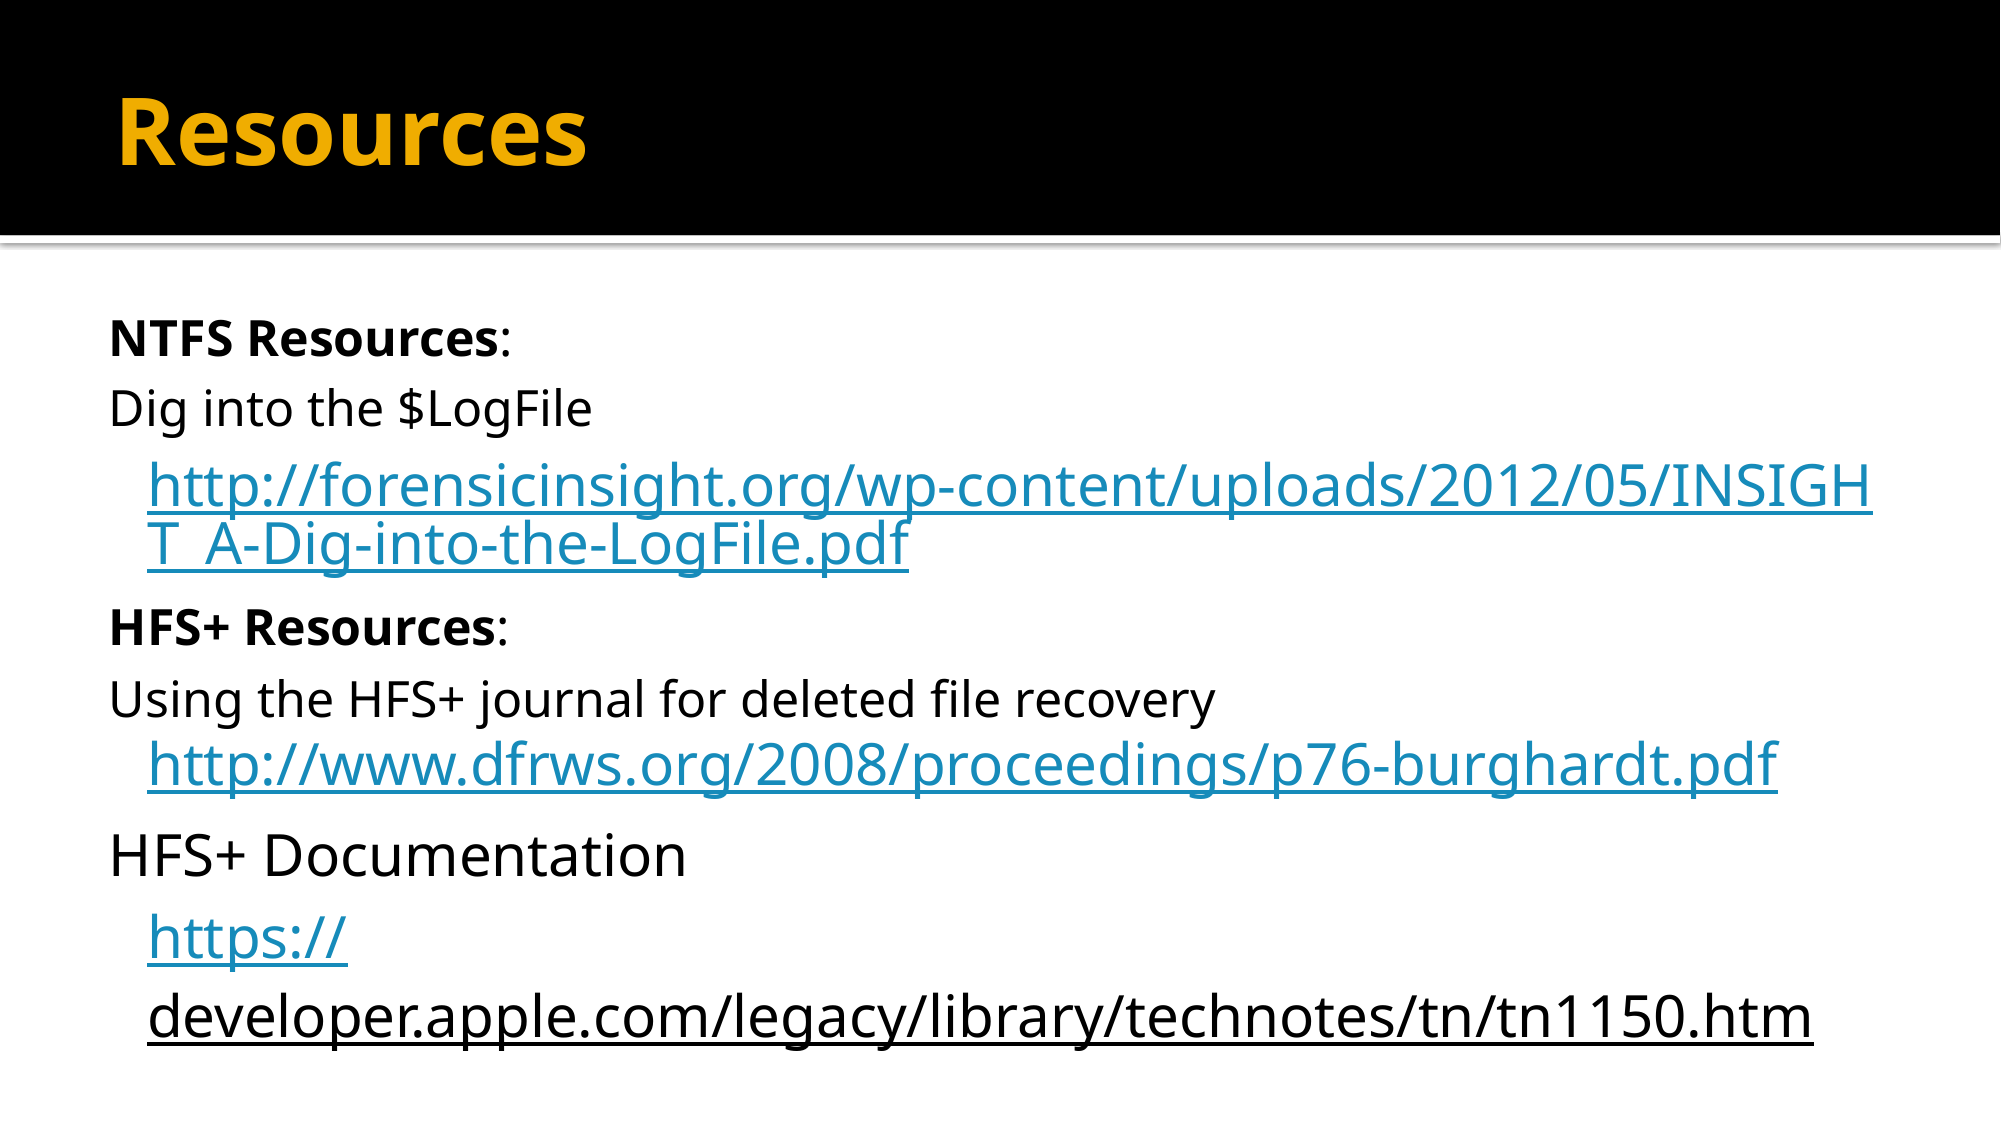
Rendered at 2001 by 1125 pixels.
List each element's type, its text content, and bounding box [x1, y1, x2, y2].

title Resources [99, 25, 1900, 231]
list NTFS Resources: Dig into the $LogFile http://forensicinsight.org/wp-content/uploads/2012/05/INSIGHT_A-Dig-into-the-LogFile.pdf HFS+ Resources: Using the HFS+ journal for deleted file recovery http://www.dfrws.org/2008/proceedings/p76-burghardt.pdf HFS+ Documentation https://developer.apple.com/legacy/library/technotes/tn/tn1150.htm [99, 291, 1900, 1050]
